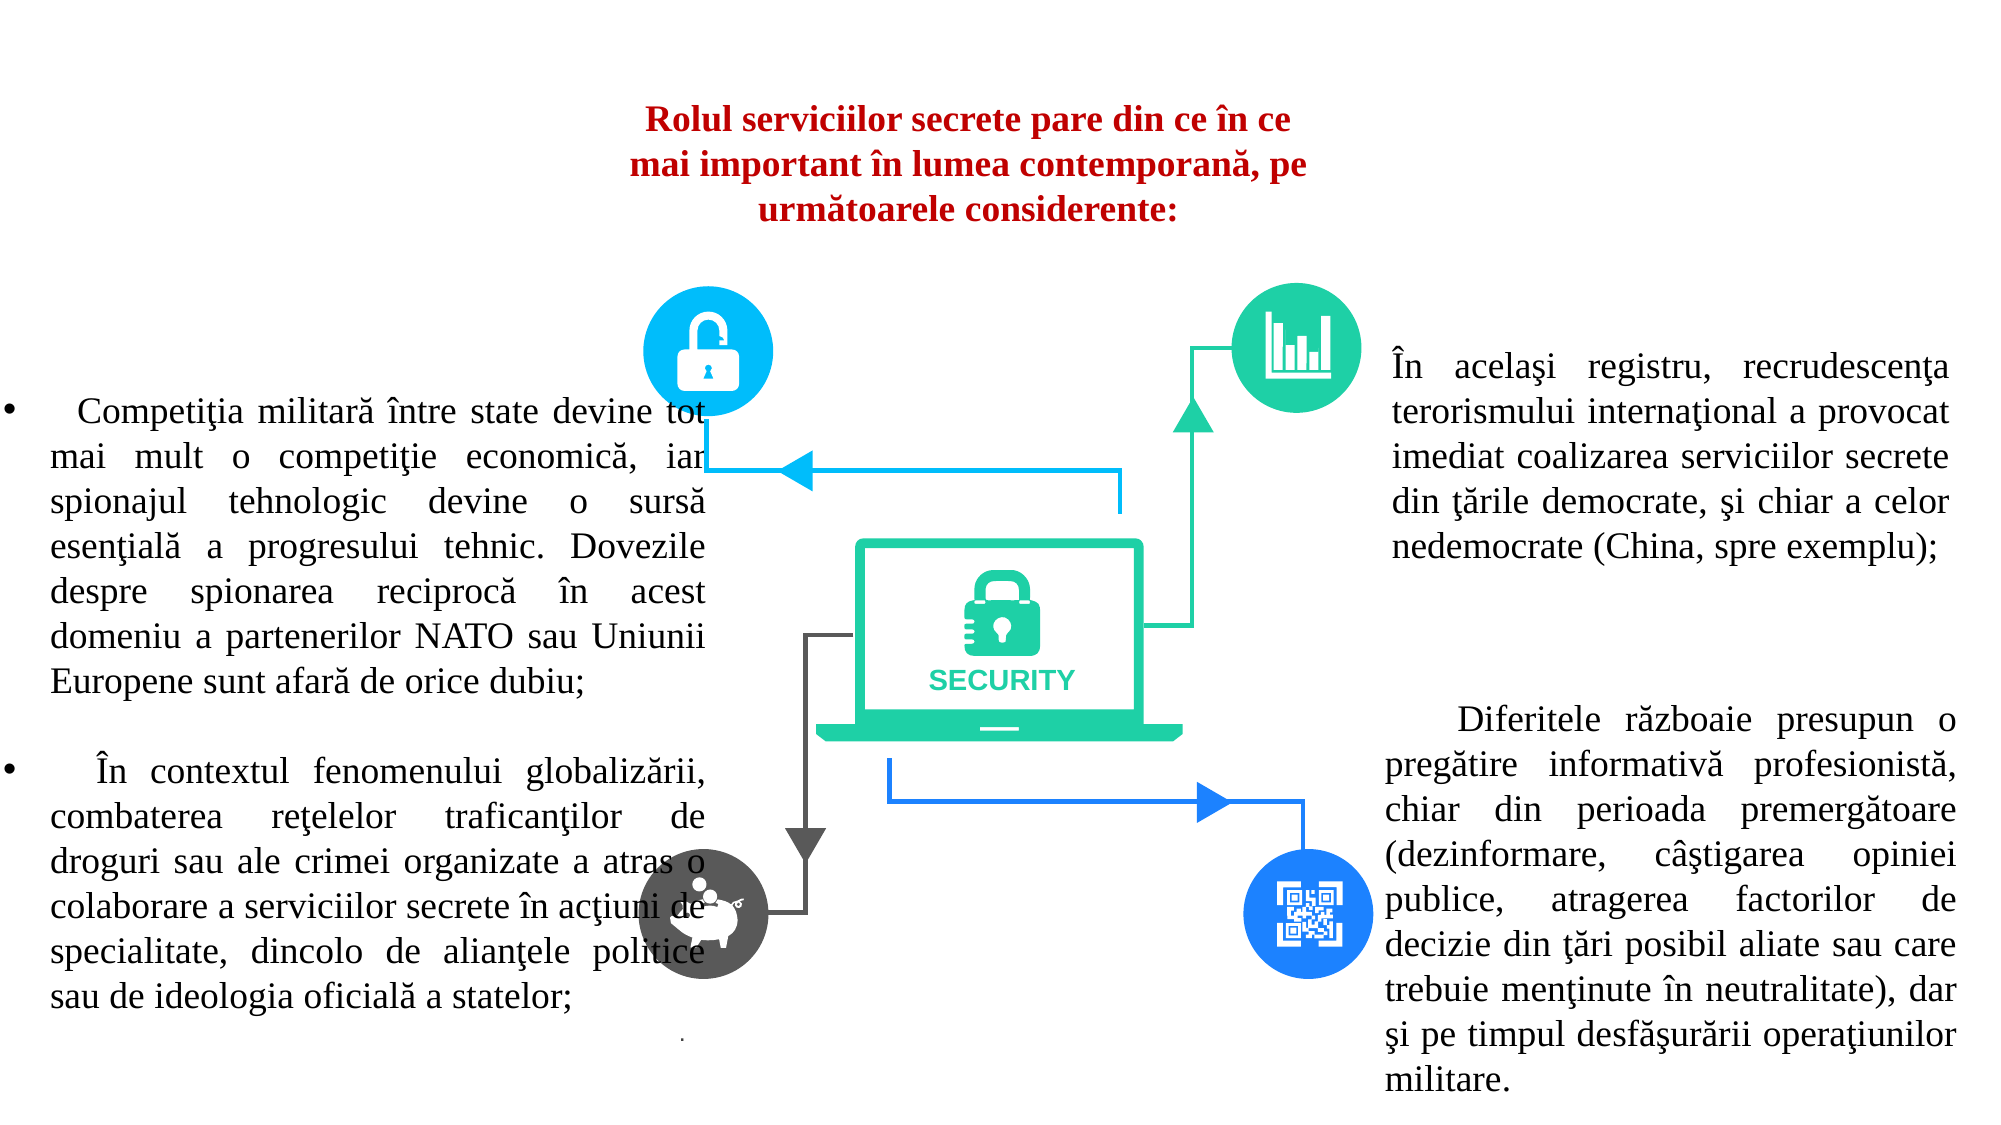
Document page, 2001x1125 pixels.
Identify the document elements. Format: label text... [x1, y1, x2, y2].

text_box [1342, 857, 1369, 971]
text_box [1342, 300, 1363, 396]
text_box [706, 419, 1120, 514]
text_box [0, 86, 1342, 1061]
text_box Diferitele războaie presupun o pregătire informativă profesionistă, chiar din perioada premergătoare (dezinformare, câştigarea opiniei publice, atragerea factorilor de decizie din ţări posibil aliate sau care trebuie menţinute în neutralitate), dar şi pe timpul desfăşurării operaţiunilor militare. [1369, 686, 1973, 1125]
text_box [1377, 286, 1966, 577]
